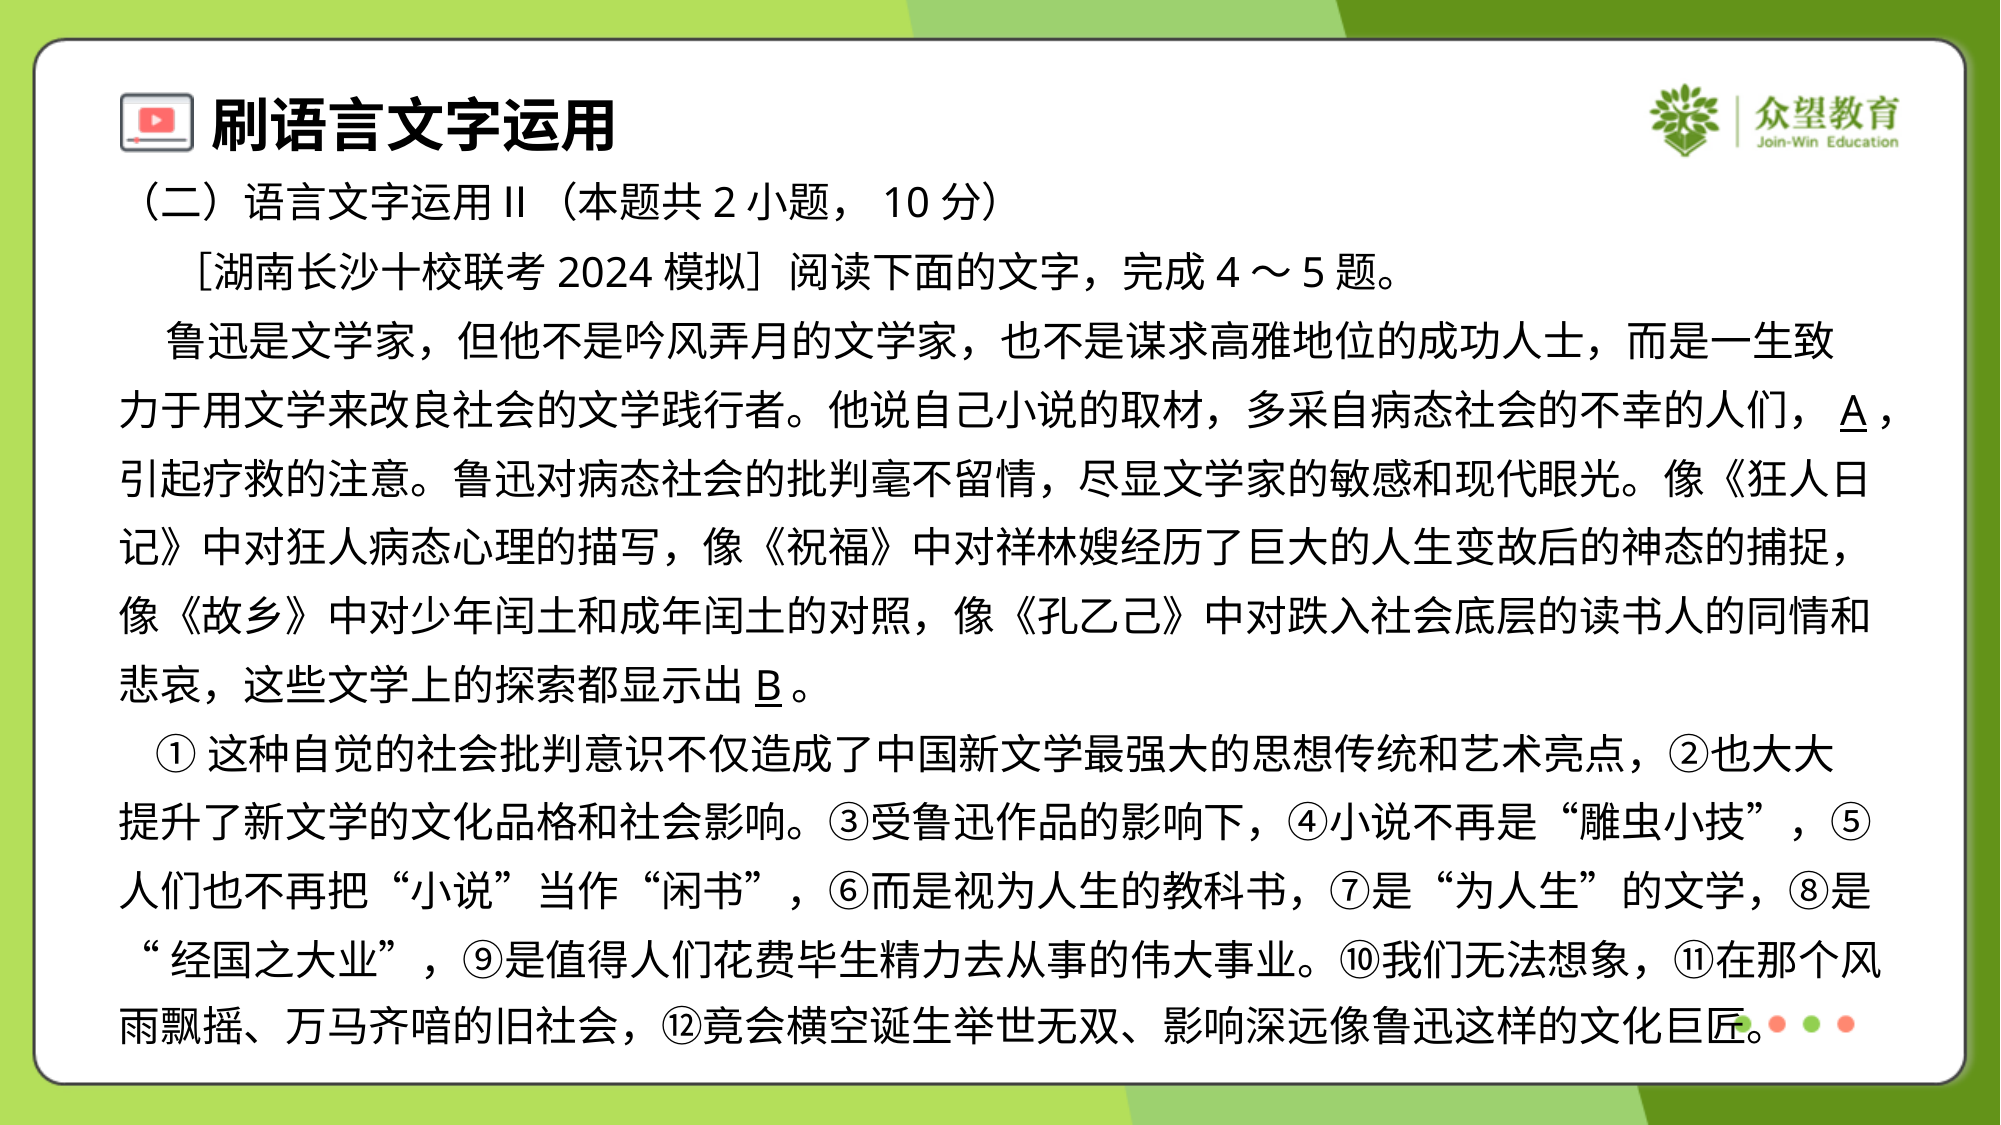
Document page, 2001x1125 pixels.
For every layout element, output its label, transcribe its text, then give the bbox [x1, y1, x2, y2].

picture [0, 0, 2000, 1125]
text_box （二）语言文字运用Ⅱ（本题共2小题，10分） [118, 158, 1883, 221]
text_box ［湖南长沙十校联考2024模拟］阅读下面的文字，完成4～5题。 鲁迅是文学家，但他不是吟风弄月的文学家，也不是谋求高雅地位的成功人士，而是一生致 力于用文学来改良社会的文学践行者。他说自己小说的取材，多采自病态社会的不幸的人们，A， 引起疗救的注意。鲁迅对病态社会的批判毫不留情，尽显文学家的敏感和现代眼光。像《狂人日 记》中对狂人病态心理的描写，像《祝福》中对祥林嫂经历了巨大的人生变故后的神态的捕捉， 像《故乡》中对少年闰土和成年闰土的对照，像《孔乙己》中对跌入社会底层的读书人的同情和 悲哀，这些文学上的探索都显示出B。 ①这种自觉的社会批判意识不仅造成了中国新文学最强大的思想传统和艺术亮点，②也大大 提升了新文学的文化品格和社会影响。③受鲁迅作品的影响下，④小说不再是“雕虫小技”，⑤ 人们也不再把“小说”当作“闲书”，⑥而是视为人生的教科书，⑦是“为人生”的文学，⑧是 “经国之大业”，⑨是值得人们花费毕生精力去从事的伟大事业。⑩我们无法想象，⑪在那个风 雨飘摇、万马齐喑的旧社会，⑫竟会横空诞生举世无双、影响深远像鲁迅这样的文化巨匠。 [118, 227, 1883, 1044]
